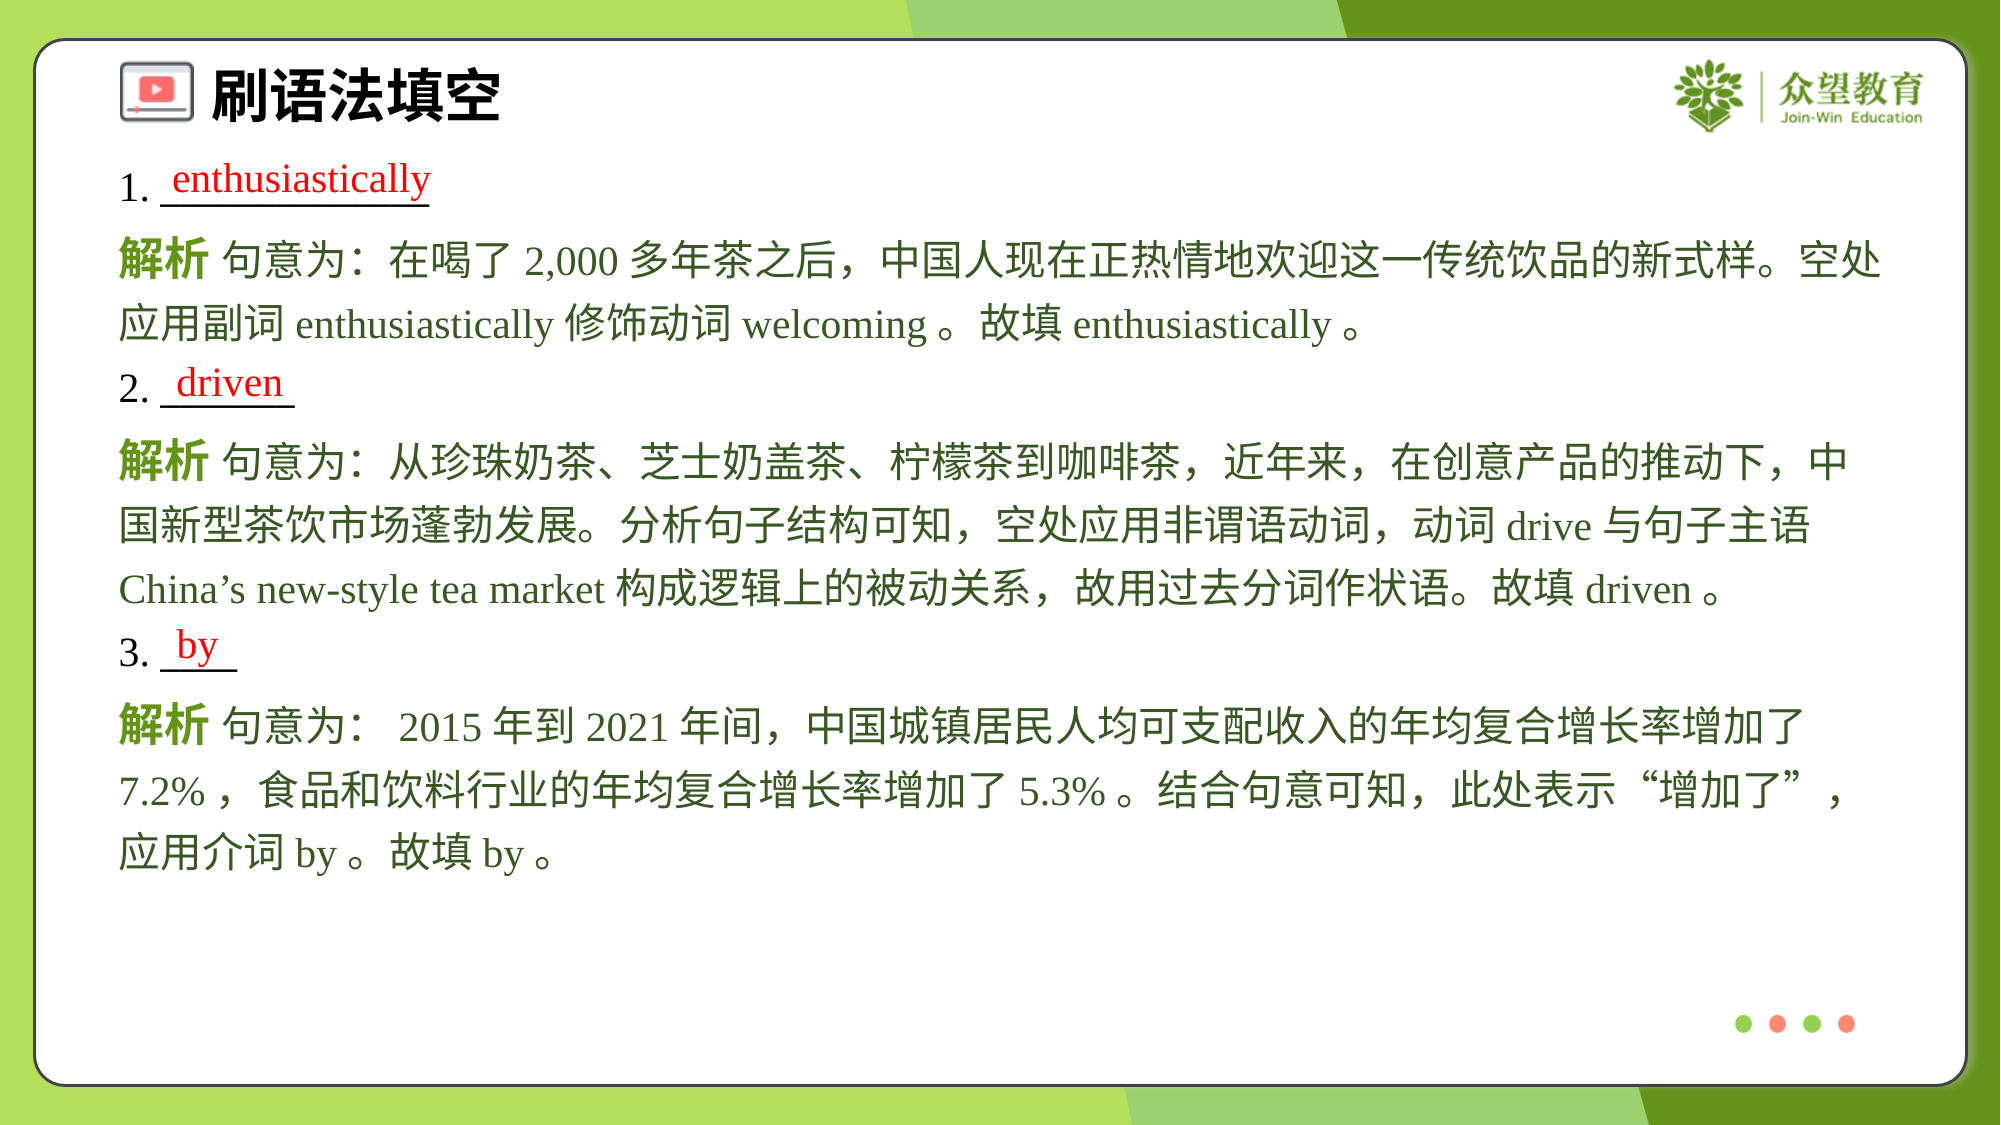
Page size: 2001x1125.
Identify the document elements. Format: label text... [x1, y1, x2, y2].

text_box 解析 句意为：2015年到2021年间，中国城镇居民人均可支配收入的年均复合增长率增加了7.2%，食品和饮料行业的年均复合增长率增加了5.3%。结合句意可知，此处表示“增加了”，应用介词by。故填by。 [118, 682, 1883, 872]
text_box by [172, 604, 224, 663]
text_box 解析 句意为：从珍珠奶茶、芝士奶盖茶、柠檬茶到咖啡茶，近年来，在创意产品的推动下，中国新型茶饮市场蓬勃发展。分析句子结构可知，空处应用非谓语动词，动词drive与句子主语China’s new-style tea market构成逻辑上的被动关系，故用过去分词作状语。故填driven。 [118, 417, 1883, 607]
text_box driven [172, 342, 288, 400]
text_box 1. ______________ [118, 146, 1883, 204]
text_box enthusiastically [167, 138, 436, 197]
text_box 2. _______ [118, 348, 1883, 406]
picture [0, 0, 2000, 1125]
text_box 3. ____ [118, 612, 1883, 670]
text_box 解析 句意为：在喝了2,000多年茶之后，中国人现在正热情地欢迎这一传统饮品的新式样。空处应用副词enthusiastically修饰动词welcoming。故填enthusiastically。 [118, 215, 1883, 343]
